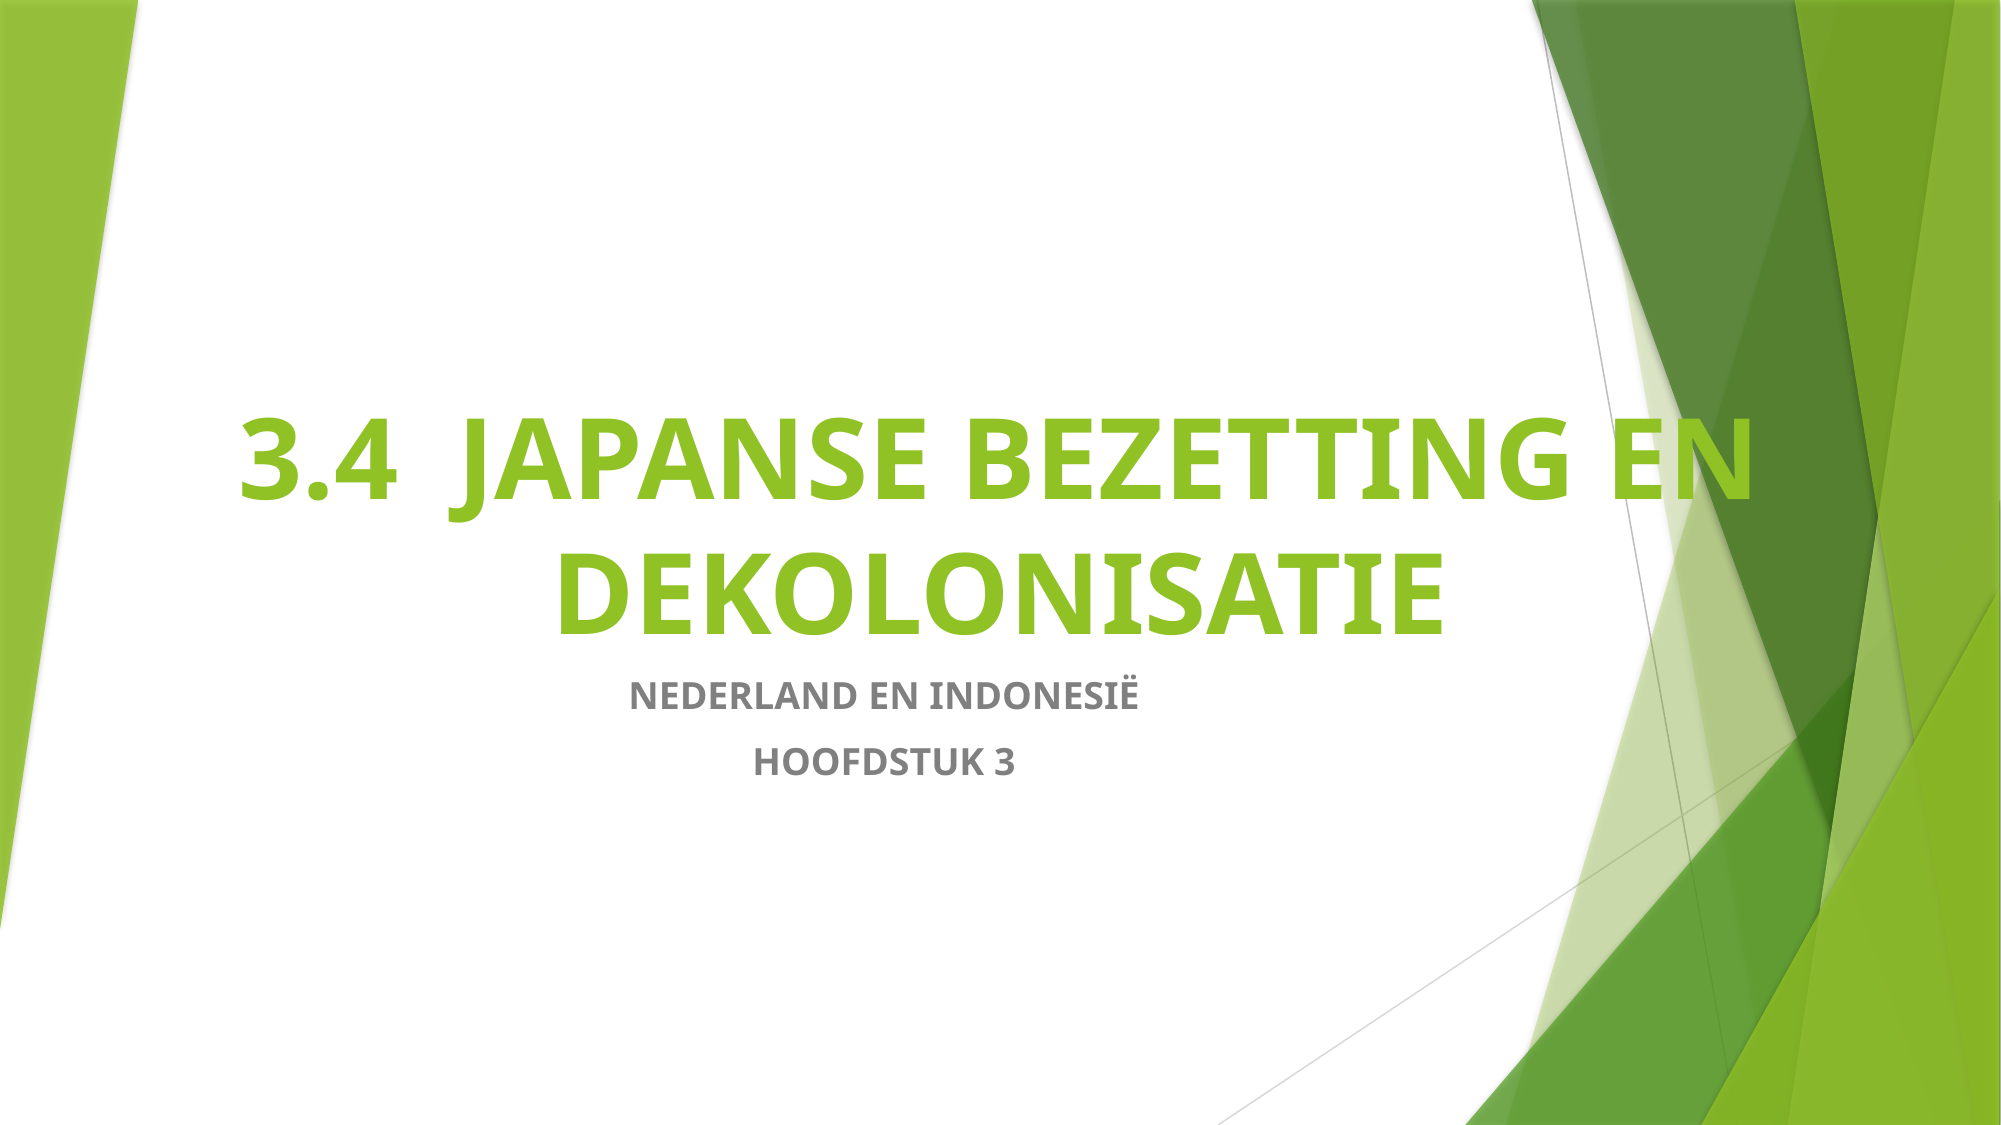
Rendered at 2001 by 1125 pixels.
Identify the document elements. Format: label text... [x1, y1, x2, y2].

title 3.4 JAPANSE BEZETTING EN DEKOLONISATIE [0, 394, 2000, 665]
subtitle NEDERLAND EN INDONESIË HOOFDSTUK 3 [247, 664, 1522, 845]
